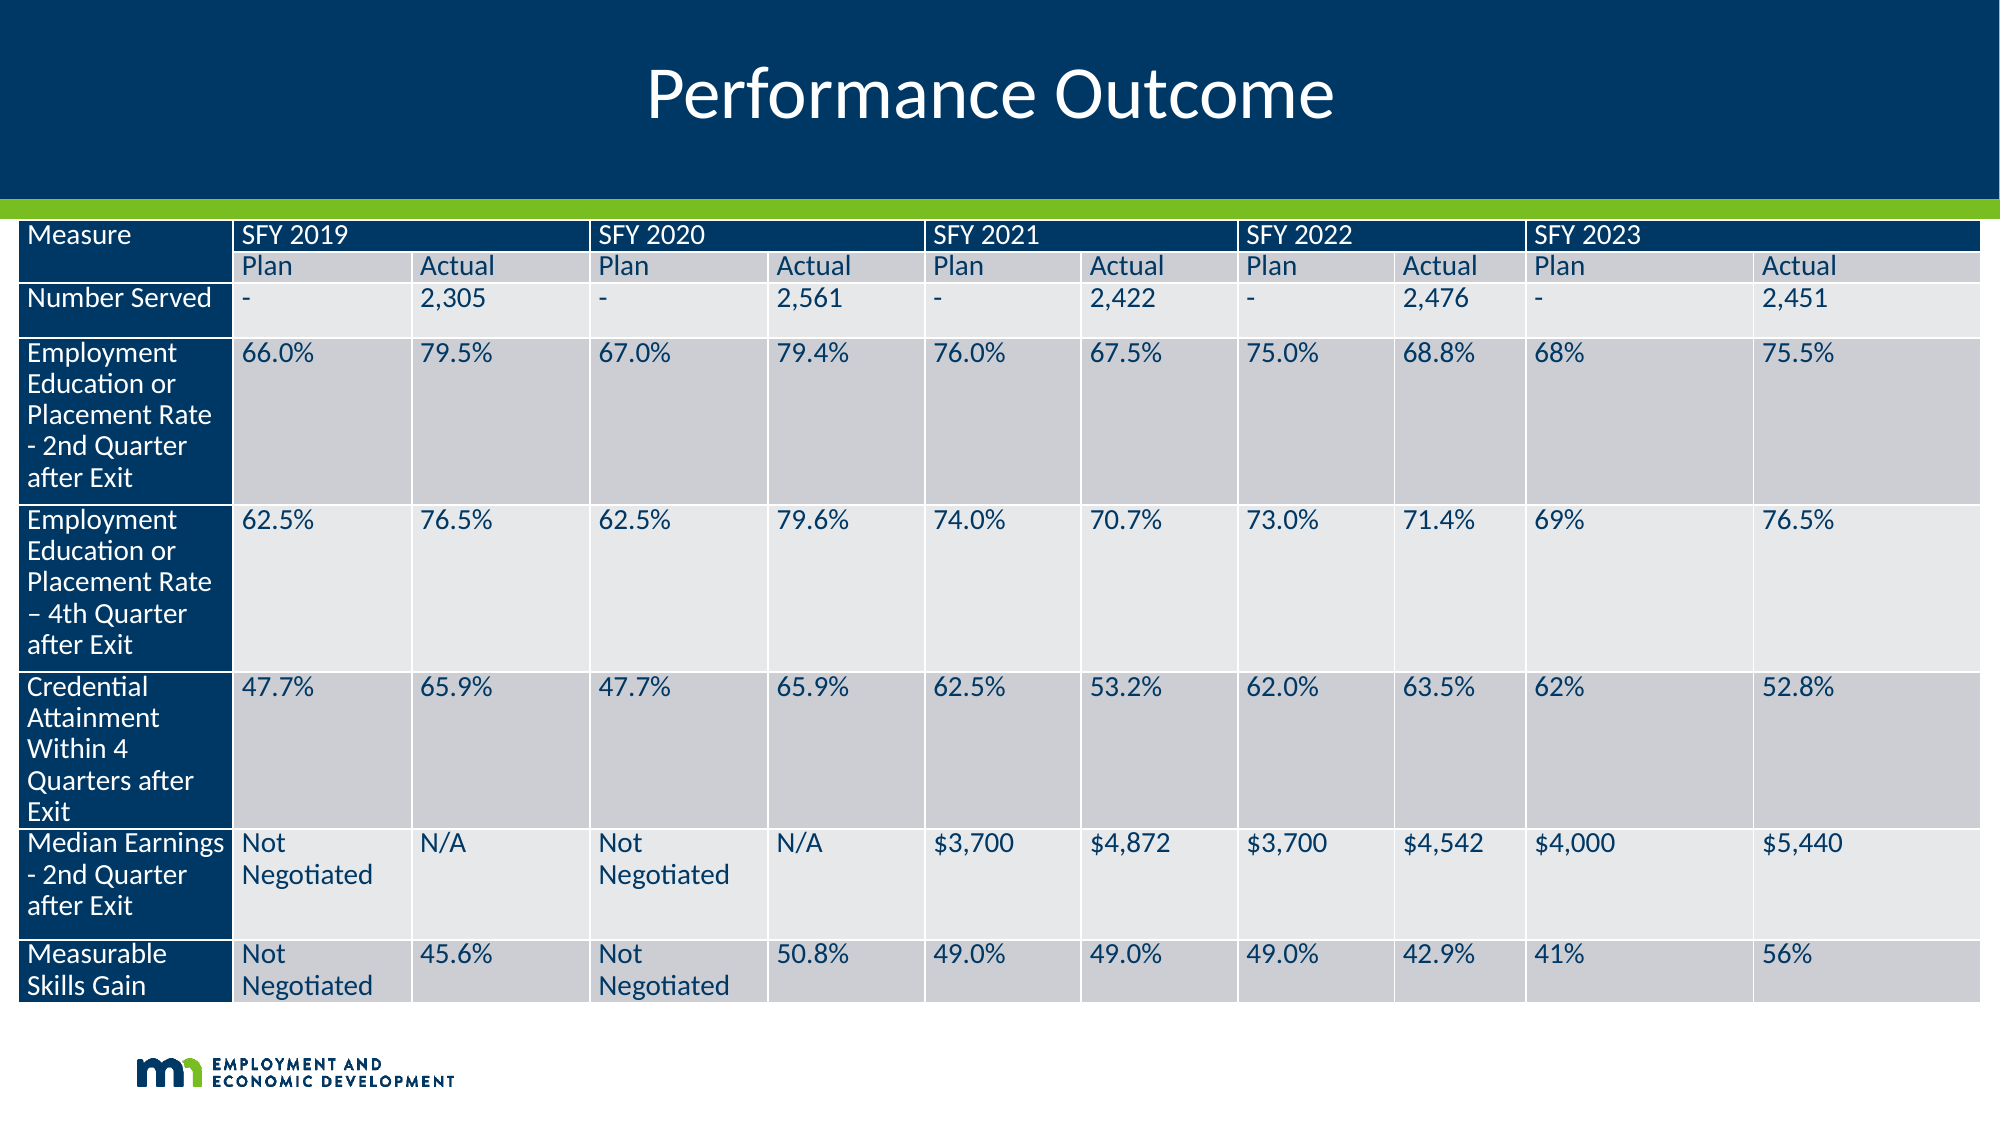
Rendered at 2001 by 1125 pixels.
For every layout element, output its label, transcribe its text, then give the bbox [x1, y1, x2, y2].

table_cell 75.0% [1239, 339, 1394, 504]
table_header SFY 2019 [234, 221, 589, 251]
table_cell 68.8% [1395, 339, 1525, 504]
table_cell 79.4% [769, 339, 924, 504]
table_cell 49.0% [926, 941, 1080, 1002]
table_cell 65.9% [413, 673, 589, 828]
table_cell Employment Education or Placement Rate – 4th Quarter after Exit [19, 506, 232, 671]
table_cell Not Negotiated [234, 941, 411, 1002]
table_cell Actual [1395, 253, 1525, 282]
table_cell $3,700 [1239, 830, 1394, 939]
table_cell 62.5% [234, 506, 411, 671]
table_cell Plan [1527, 253, 1753, 282]
table_cell N/A [413, 830, 589, 939]
table_cell Credential Attainment Within 4 Quarters after Exit [19, 673, 232, 828]
table_cell 69% [1527, 506, 1753, 671]
table_cell 2,422 [1082, 284, 1237, 337]
table_cell 41% [1527, 941, 1753, 1002]
table_header SFY 2023 [1527, 221, 1980, 251]
table_cell Actual [1082, 253, 1237, 282]
table_cell $4,000 [1527, 830, 1753, 939]
table_cell 56% [1754, 941, 1980, 1002]
table_cell Plan [591, 253, 767, 282]
table_cell 74.0% [926, 506, 1080, 671]
table_cell 75.5% [1754, 339, 1980, 504]
table_cell 45.6% [413, 941, 589, 1002]
table_cell 62.0% [1239, 673, 1394, 828]
table_header Measure [19, 221, 232, 282]
table_cell 53.2% [1082, 673, 1237, 828]
table_cell 67.0% [591, 339, 767, 504]
table_cell Number Served [19, 284, 232, 337]
table_cell 73.0% [1239, 506, 1394, 671]
table_cell - [591, 284, 767, 337]
table_cell Employment Education or Placement Rate - 2nd Quarter after Exit [19, 339, 232, 504]
table_cell 62.5% [591, 506, 767, 671]
table_cell 70.7% [1082, 506, 1237, 671]
table_cell Not Negotiated [591, 941, 767, 1002]
table_cell Measurable Skills Gain [19, 941, 232, 1002]
table_cell 62% [1527, 673, 1753, 828]
table_cell 47.7% [591, 673, 767, 828]
table_cell - [1239, 284, 1394, 337]
table_cell - [234, 284, 411, 337]
table_cell 63.5% [1395, 673, 1525, 828]
table_cell 52.8% [1754, 673, 1980, 828]
table_cell 62.5% [926, 673, 1080, 828]
table_header SFY 2022 [1239, 221, 1525, 251]
table_cell $4,542 [1395, 830, 1525, 939]
table_cell 76.5% [1754, 506, 1980, 671]
table_cell N/A [769, 830, 924, 939]
table_cell 2,305 [413, 284, 589, 337]
table_cell 76.5% [413, 506, 589, 671]
text_box [0, 0, 2000, 75]
table_cell Actual [413, 253, 589, 282]
table_header SFY 2020 [591, 221, 924, 251]
table_cell 79.6% [769, 506, 924, 671]
table_cell 71.4% [1395, 506, 1525, 671]
table_cell - [1527, 284, 1753, 337]
table_cell 2,561 [769, 284, 924, 337]
table_cell - [926, 284, 1080, 337]
table_cell Not Negotiated [591, 830, 767, 939]
table_cell 2,476 [1395, 284, 1525, 337]
title Performance Outcome [137, 75, 1863, 190]
table_cell 50.8% [769, 941, 924, 1002]
table_cell 49.0% [1082, 941, 1237, 1002]
table_cell 66.0% [234, 339, 411, 504]
table_cell 67.5% [1082, 339, 1237, 504]
table_cell 47.7% [234, 673, 411, 828]
table_cell Actual [1754, 253, 1980, 282]
table_cell Median Earnings - 2nd Quarter after Exit [19, 830, 232, 939]
table_cell Actual [769, 253, 924, 282]
table_cell 65.9% [769, 673, 924, 828]
table_cell Plan [926, 253, 1080, 282]
table_cell Not Negotiated [234, 830, 411, 939]
table_cell 42.9% [1395, 941, 1525, 1002]
table_cell Plan [1239, 253, 1394, 282]
table_cell $3,700 [926, 830, 1080, 939]
table_cell 79.5% [413, 339, 589, 504]
table_header SFY 2021 [926, 221, 1237, 251]
table_cell Plan [234, 253, 411, 282]
table_cell $5,440 [1754, 830, 1980, 939]
table_cell 68% [1527, 339, 1753, 504]
table_cell 76.0% [926, 339, 1080, 504]
table_cell $4,872 [1082, 830, 1237, 939]
table_cell 2,451 [1754, 284, 1980, 337]
table_cell 49.0% [1239, 941, 1394, 1002]
picture [137, 1058, 454, 1087]
